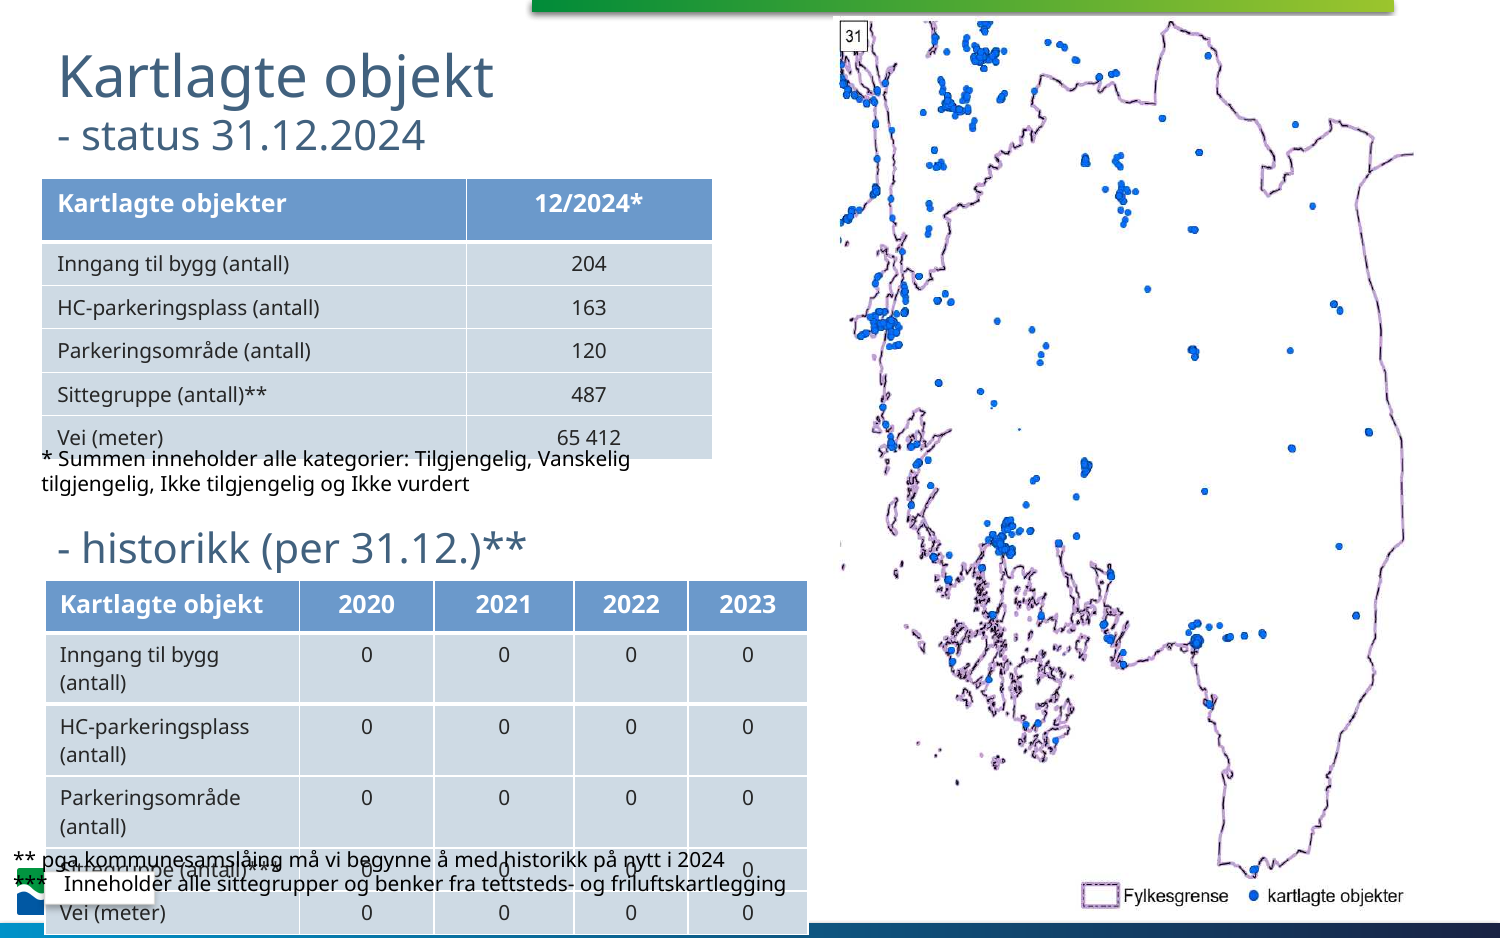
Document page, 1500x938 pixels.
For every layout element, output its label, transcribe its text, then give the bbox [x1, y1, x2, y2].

table_cell Inngang til bygg (antall) [46, 635, 299, 702]
table_header 2020 [300, 581, 433, 631]
table_cell 0 [435, 706, 573, 775]
table_cell 0 [300, 635, 433, 702]
table_cell Vei (meter) [46, 904, 299, 934]
table_cell HC-parkeringsplass (antall) [46, 706, 299, 775]
table_cell Vei (meter) [42, 416, 466, 438]
table_cell Inngang til bygg (antall) [42, 244, 466, 285]
table_header Kartlagte objekt [46, 581, 299, 631]
table_cell 0 [689, 635, 807, 702]
table_cell 0 [300, 904, 433, 934]
table_cell 0 [575, 777, 687, 838]
table_header 2021 [435, 581, 573, 631]
table_cell 0 [802, 849, 807, 890]
table_cell HC-parkeringsplass (antall) [42, 286, 466, 328]
table_cell 0 [575, 706, 687, 775]
table_cell 65 412 [467, 416, 712, 459]
table_cell Sittegruppe (antall)** [42, 373, 466, 415]
table_header 2022 [575, 581, 687, 631]
table_header Kartlagte objekter [42, 179, 466, 240]
table_cell 0 [689, 706, 807, 775]
table_cell 0 [689, 777, 807, 847]
table_cell 0 [300, 777, 433, 838]
table_cell 163 [467, 286, 712, 328]
picture [833, 16, 1419, 913]
table_cell 0 [575, 904, 687, 934]
table_cell 0 [435, 904, 573, 934]
table_cell 204 [467, 244, 712, 285]
text_box - historikk (per 31.12.)** [42, 496, 828, 580]
table_header 12/2024* [467, 179, 712, 240]
table_cell 0 [689, 892, 807, 934]
table_cell Parkeringsområde (antall) [42, 329, 466, 372]
table_cell 0 [435, 777, 573, 838]
text_box ** pga kommunesamslåing må vi begynne å med historikk på nytt i 2024 *** Inneholder alle sittegrupper og benker fra tettsteds- og friluftskartlegging [0, 838, 802, 904]
table_cell 0 [435, 635, 573, 702]
table_cell 0 [300, 706, 433, 775]
table_cell 120 [467, 329, 712, 372]
table_header 2023 [689, 581, 807, 631]
text_box * Summen inneholder alle kategorier: Tilgjengelig, Vanskelig tilgjengelig, Ikke tilgjengelig og Ikke vurdert [26, 438, 711, 504]
text_box Kartlagte objekt - status 31.12.2024 [42, 24, 828, 167]
table_cell Parkeringsområde (antall) [46, 777, 299, 838]
table_cell 487 [467, 373, 712, 415]
table_cell 0 [575, 635, 687, 702]
